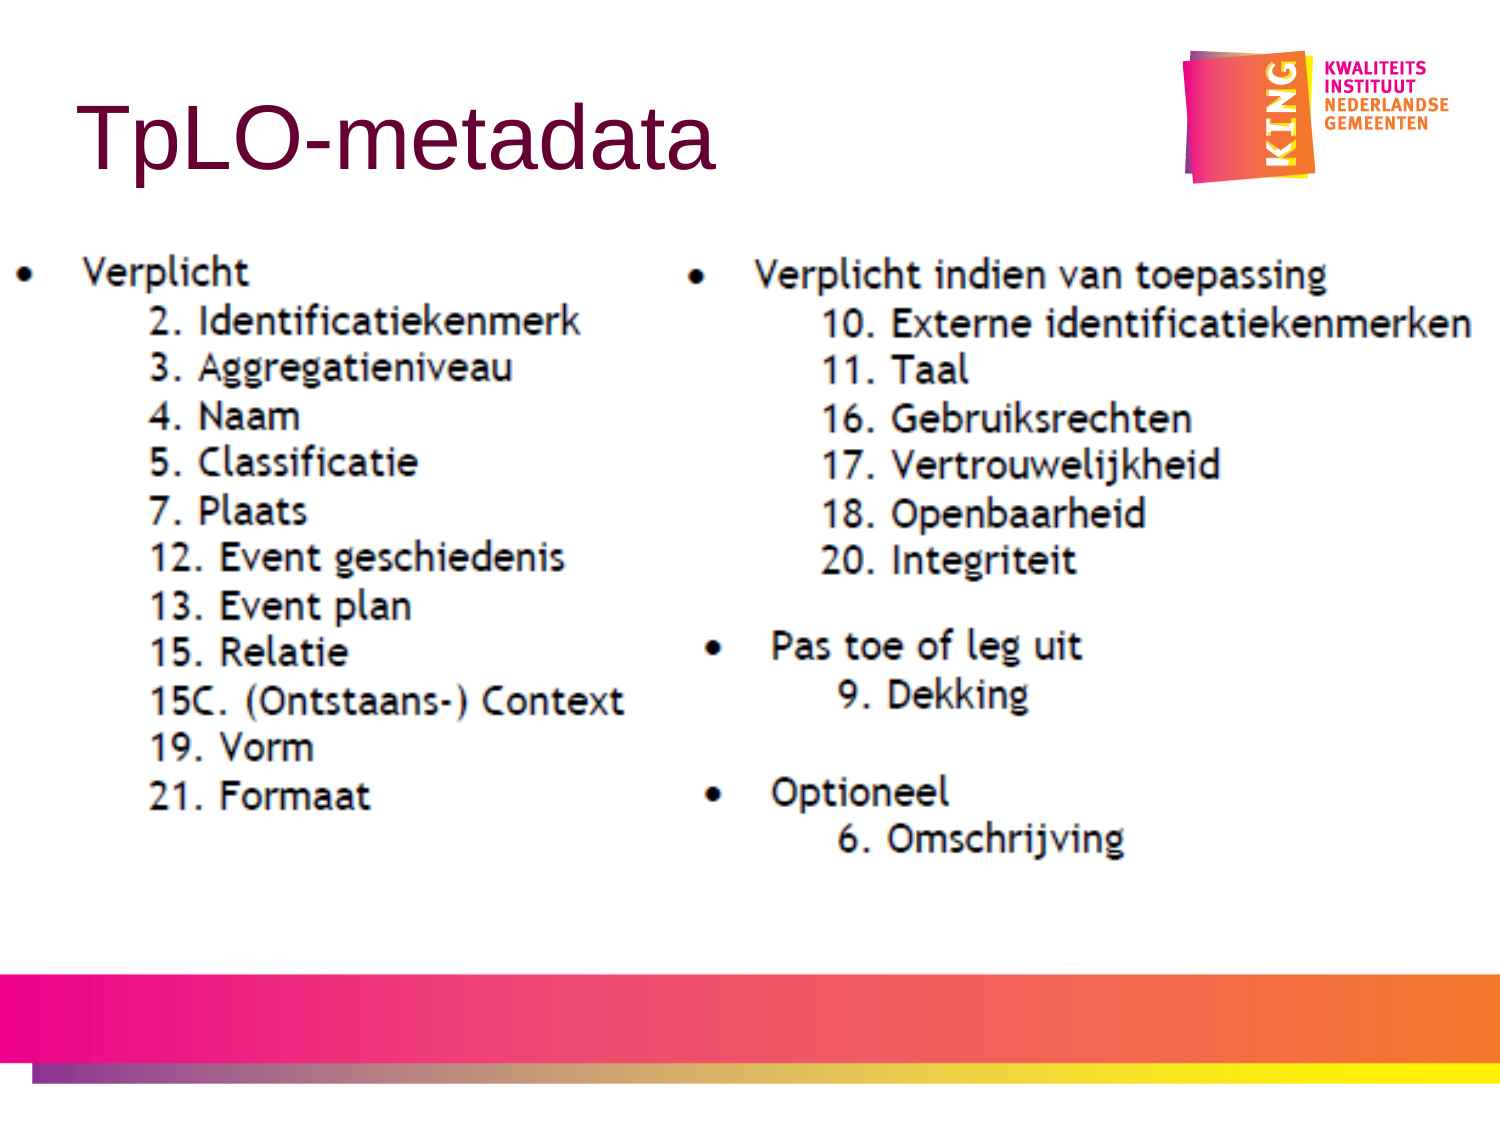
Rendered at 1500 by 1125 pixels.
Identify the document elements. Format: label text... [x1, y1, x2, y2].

title TpLO-metadata [74, 44, 1425, 233]
picture [0, 0, 1500, 1125]
